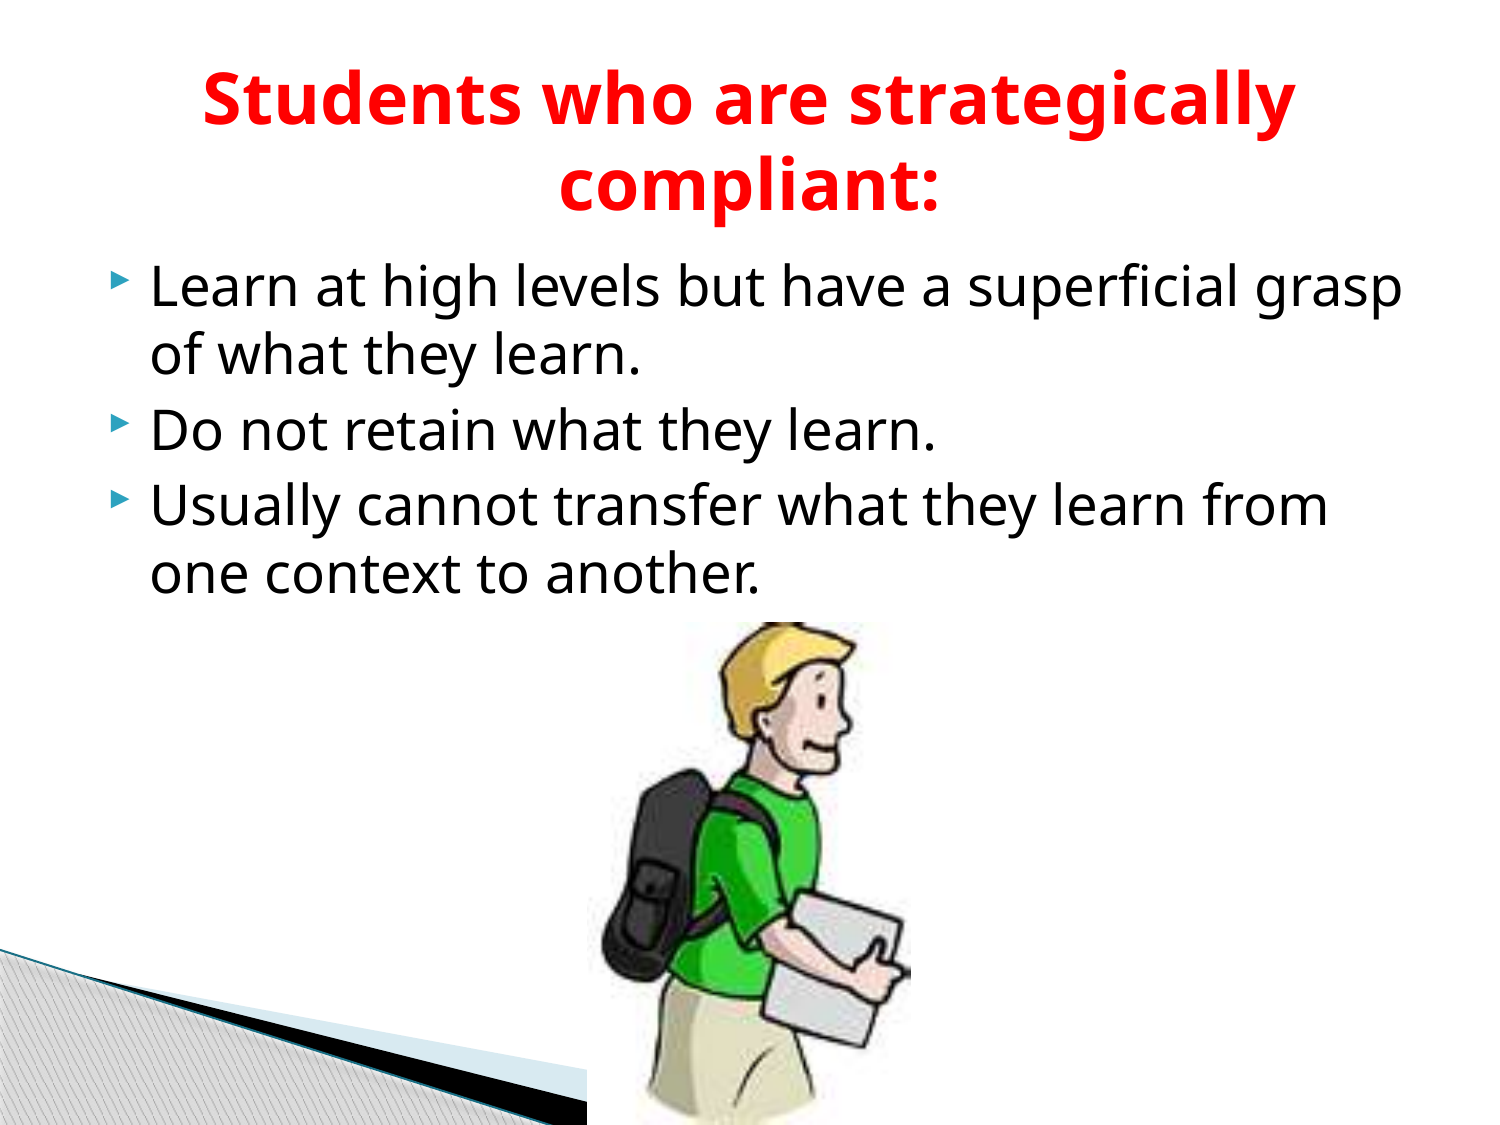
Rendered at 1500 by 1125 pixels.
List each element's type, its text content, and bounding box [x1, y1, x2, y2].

list Learn at high levels but have a superficial grasp of what they learn. Do not retain what they learn. Usually cannot transfer what they learn from one context to another. [75, 243, 1425, 986]
title Students who are strategically compliant: [75, 45, 1425, 233]
picture [587, 622, 912, 1125]
